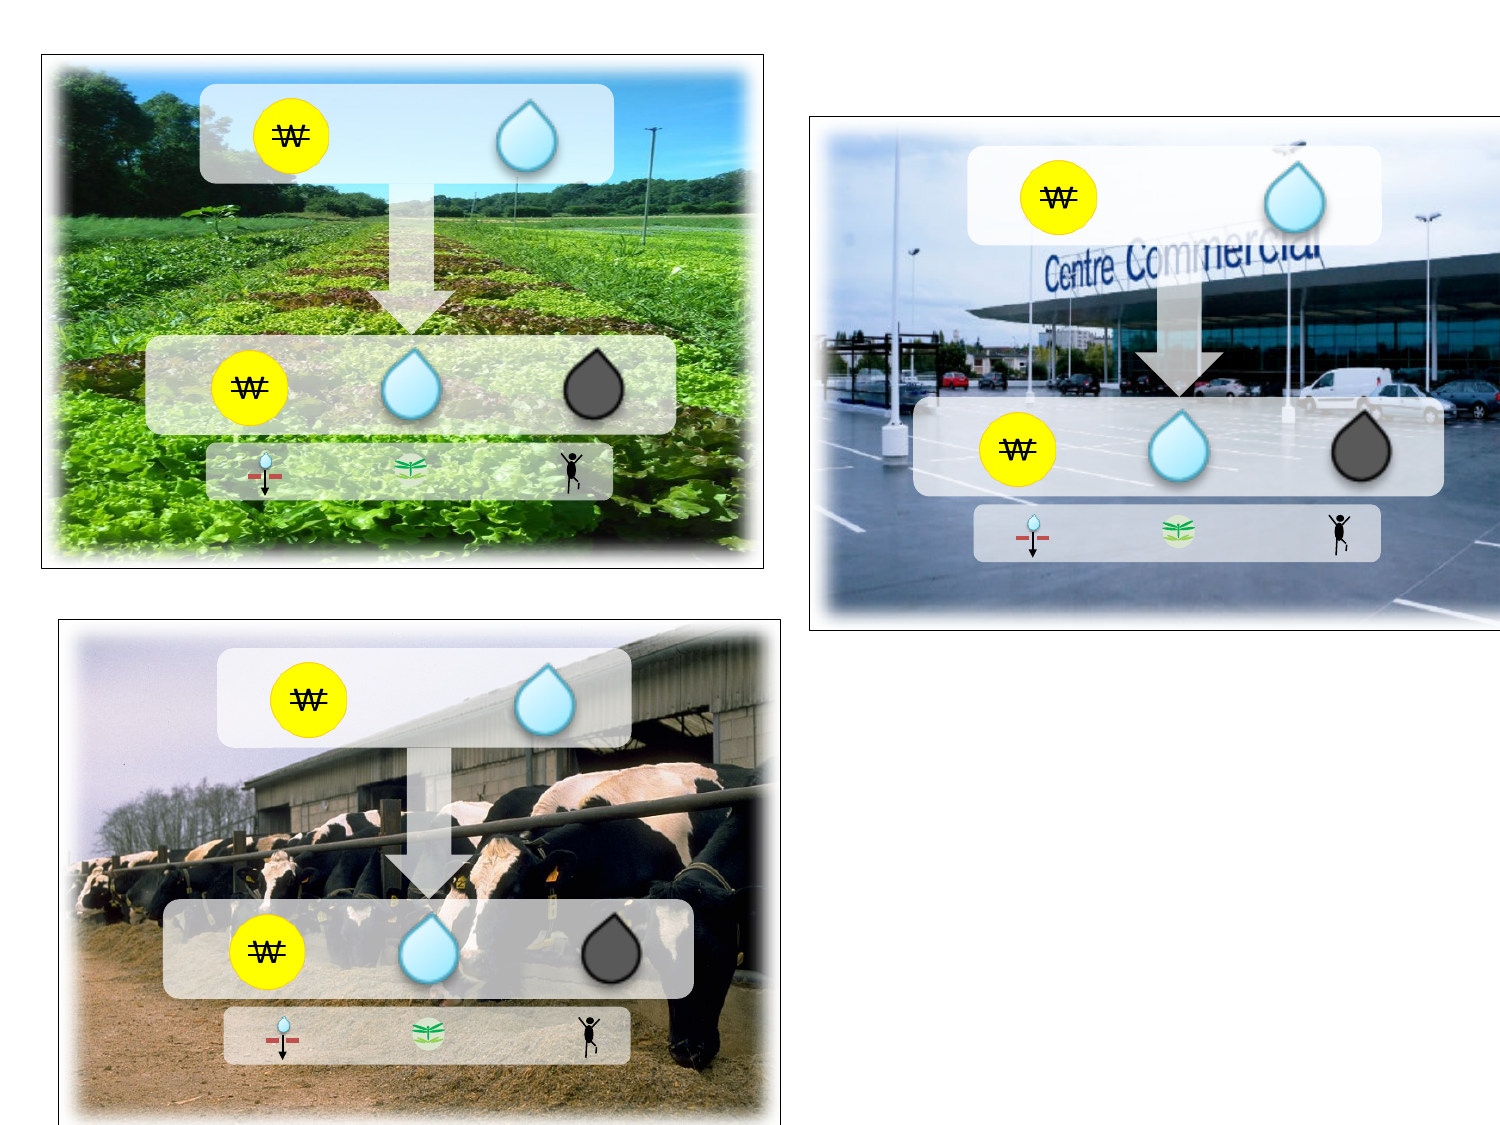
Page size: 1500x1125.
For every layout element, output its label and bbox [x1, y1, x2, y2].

text_box [40, 54, 764, 569]
text_box [808, 116, 1500, 631]
text_box [58, 618, 781, 1125]
